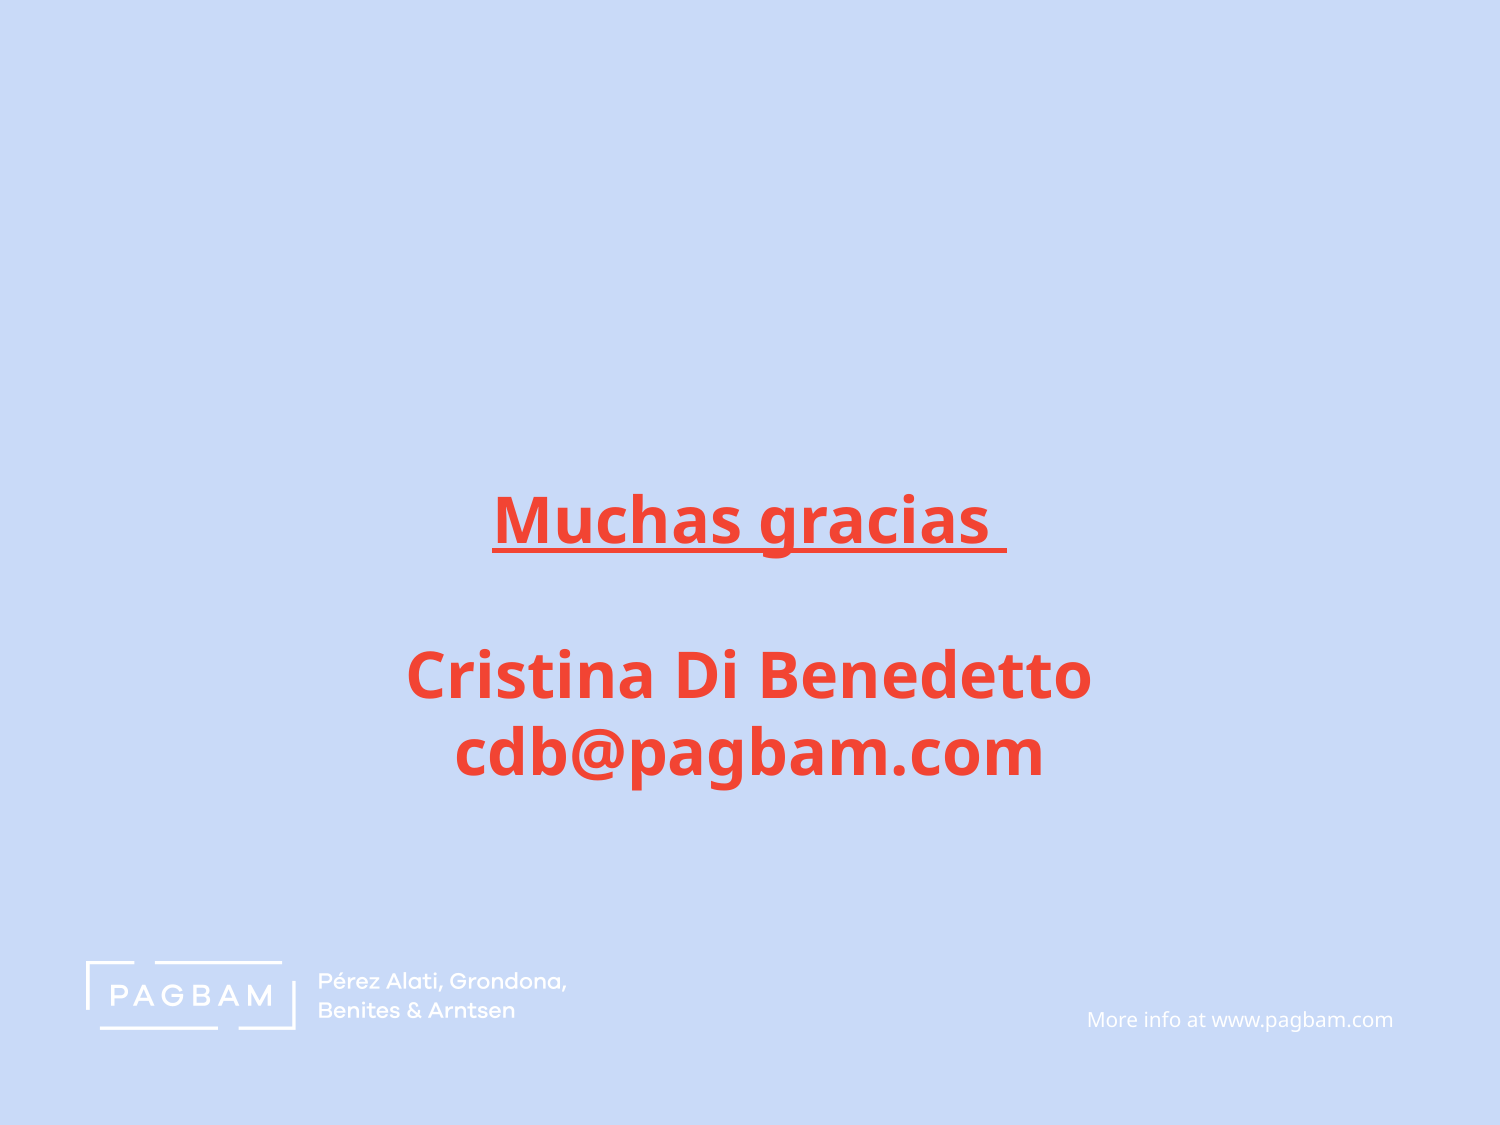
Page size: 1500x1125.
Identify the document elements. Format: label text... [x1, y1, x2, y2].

list More info at www.pagbam.com [671, 999, 1409, 1053]
list Muchas gracias Cristina Di Benedetto cdb@pagbam.com [88, 471, 1412, 617]
picture [86, 961, 566, 1030]
